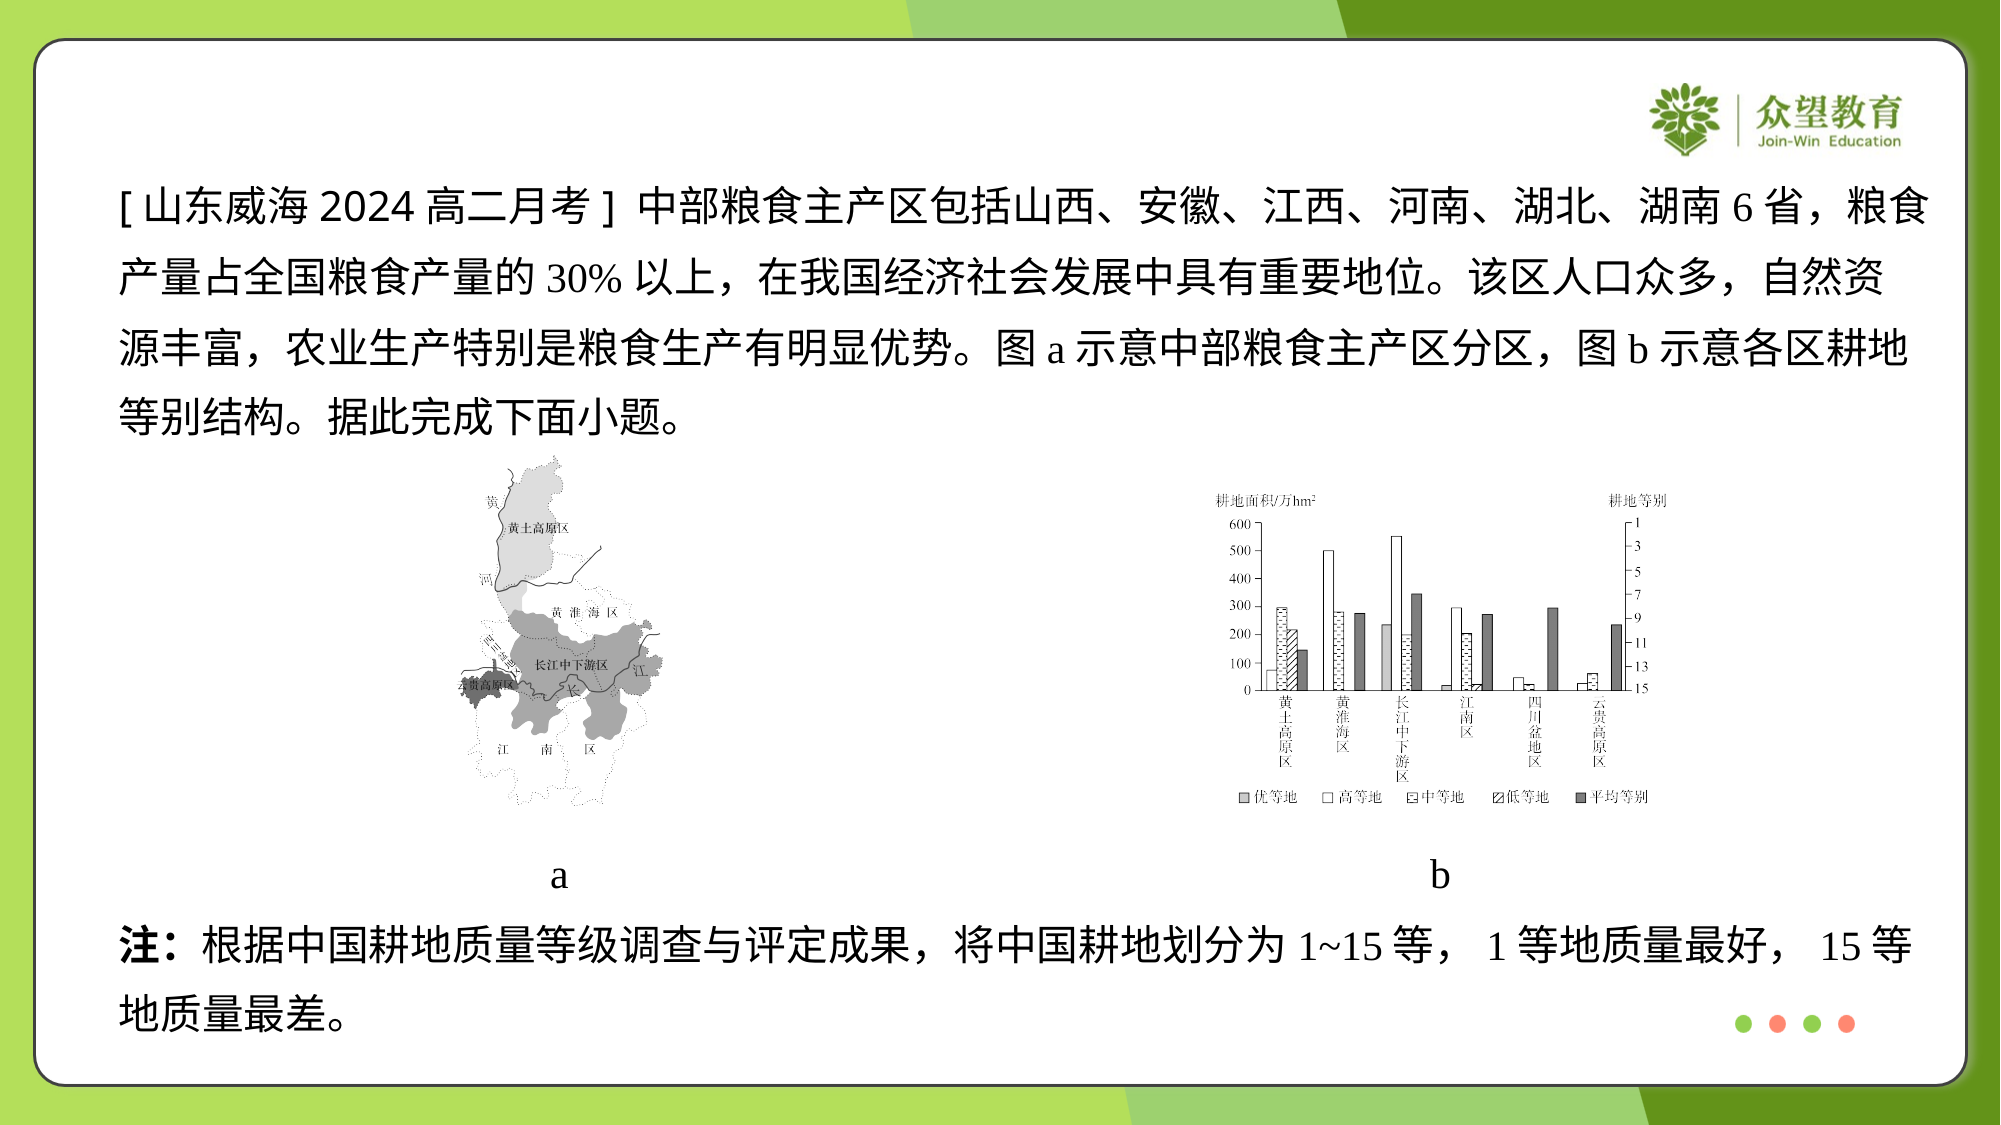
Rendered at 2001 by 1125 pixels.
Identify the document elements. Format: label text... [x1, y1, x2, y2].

picture [0, 0, 2000, 1125]
text_box a [545, 826, 574, 890]
text_box [山东威海2024高二月考] 中部粮食主产区包括山西、安徽、江西、河南、湖北、湖南6省，粮食 产量占全国粮食产量的30%以上，在我国经济社会发展中具有重要地位。该区人口众多，自然资 源丰富，农业生产特别是粮食生产有明显优势。图a示意中部粮食主产区分区，图b示意各区耕地 等别结构。据此完成下面小题。 [118, 159, 1883, 434]
text_box 注：根据中国耕地质量等级调查与评定成果，将中国耕地划分为1~15等，1等地质量最好，15等 地质量最差。 [118, 898, 1883, 1031]
text_box b [1425, 826, 1456, 890]
